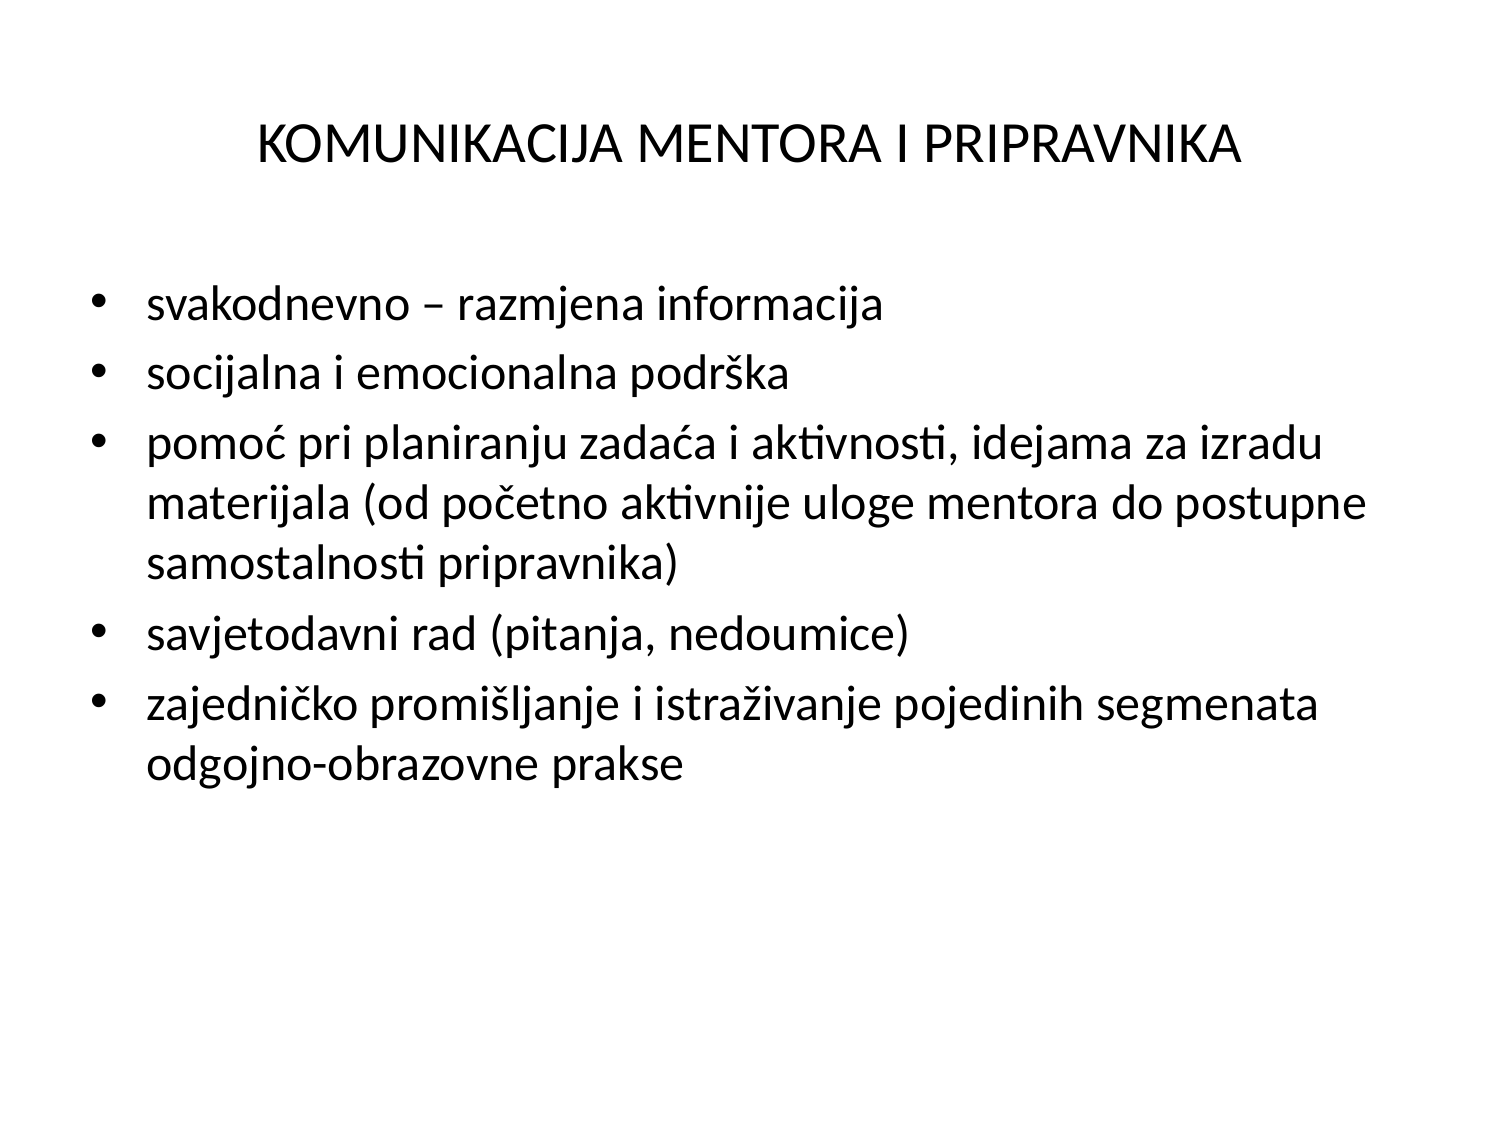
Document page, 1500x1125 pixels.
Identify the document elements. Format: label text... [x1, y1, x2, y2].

title KOMUNIKACIJA MENTORA I PRIPRAVNIKA [75, 45, 1425, 233]
list svakodnevno – razmjena informacija socijalna i emocionalna podrška pomoć pri planiranju zadaća i aktivnosti, idejama za izradu materijala (od početno aktivnije uloge mentora do postupne samostalnosti pripravnika) savjetodavni rad (pitanja, nedoumice) zajedničko promišljanje i istraživanje pojedinih segmenata odgojno-obrazovne prakse [75, 262, 1425, 1005]
